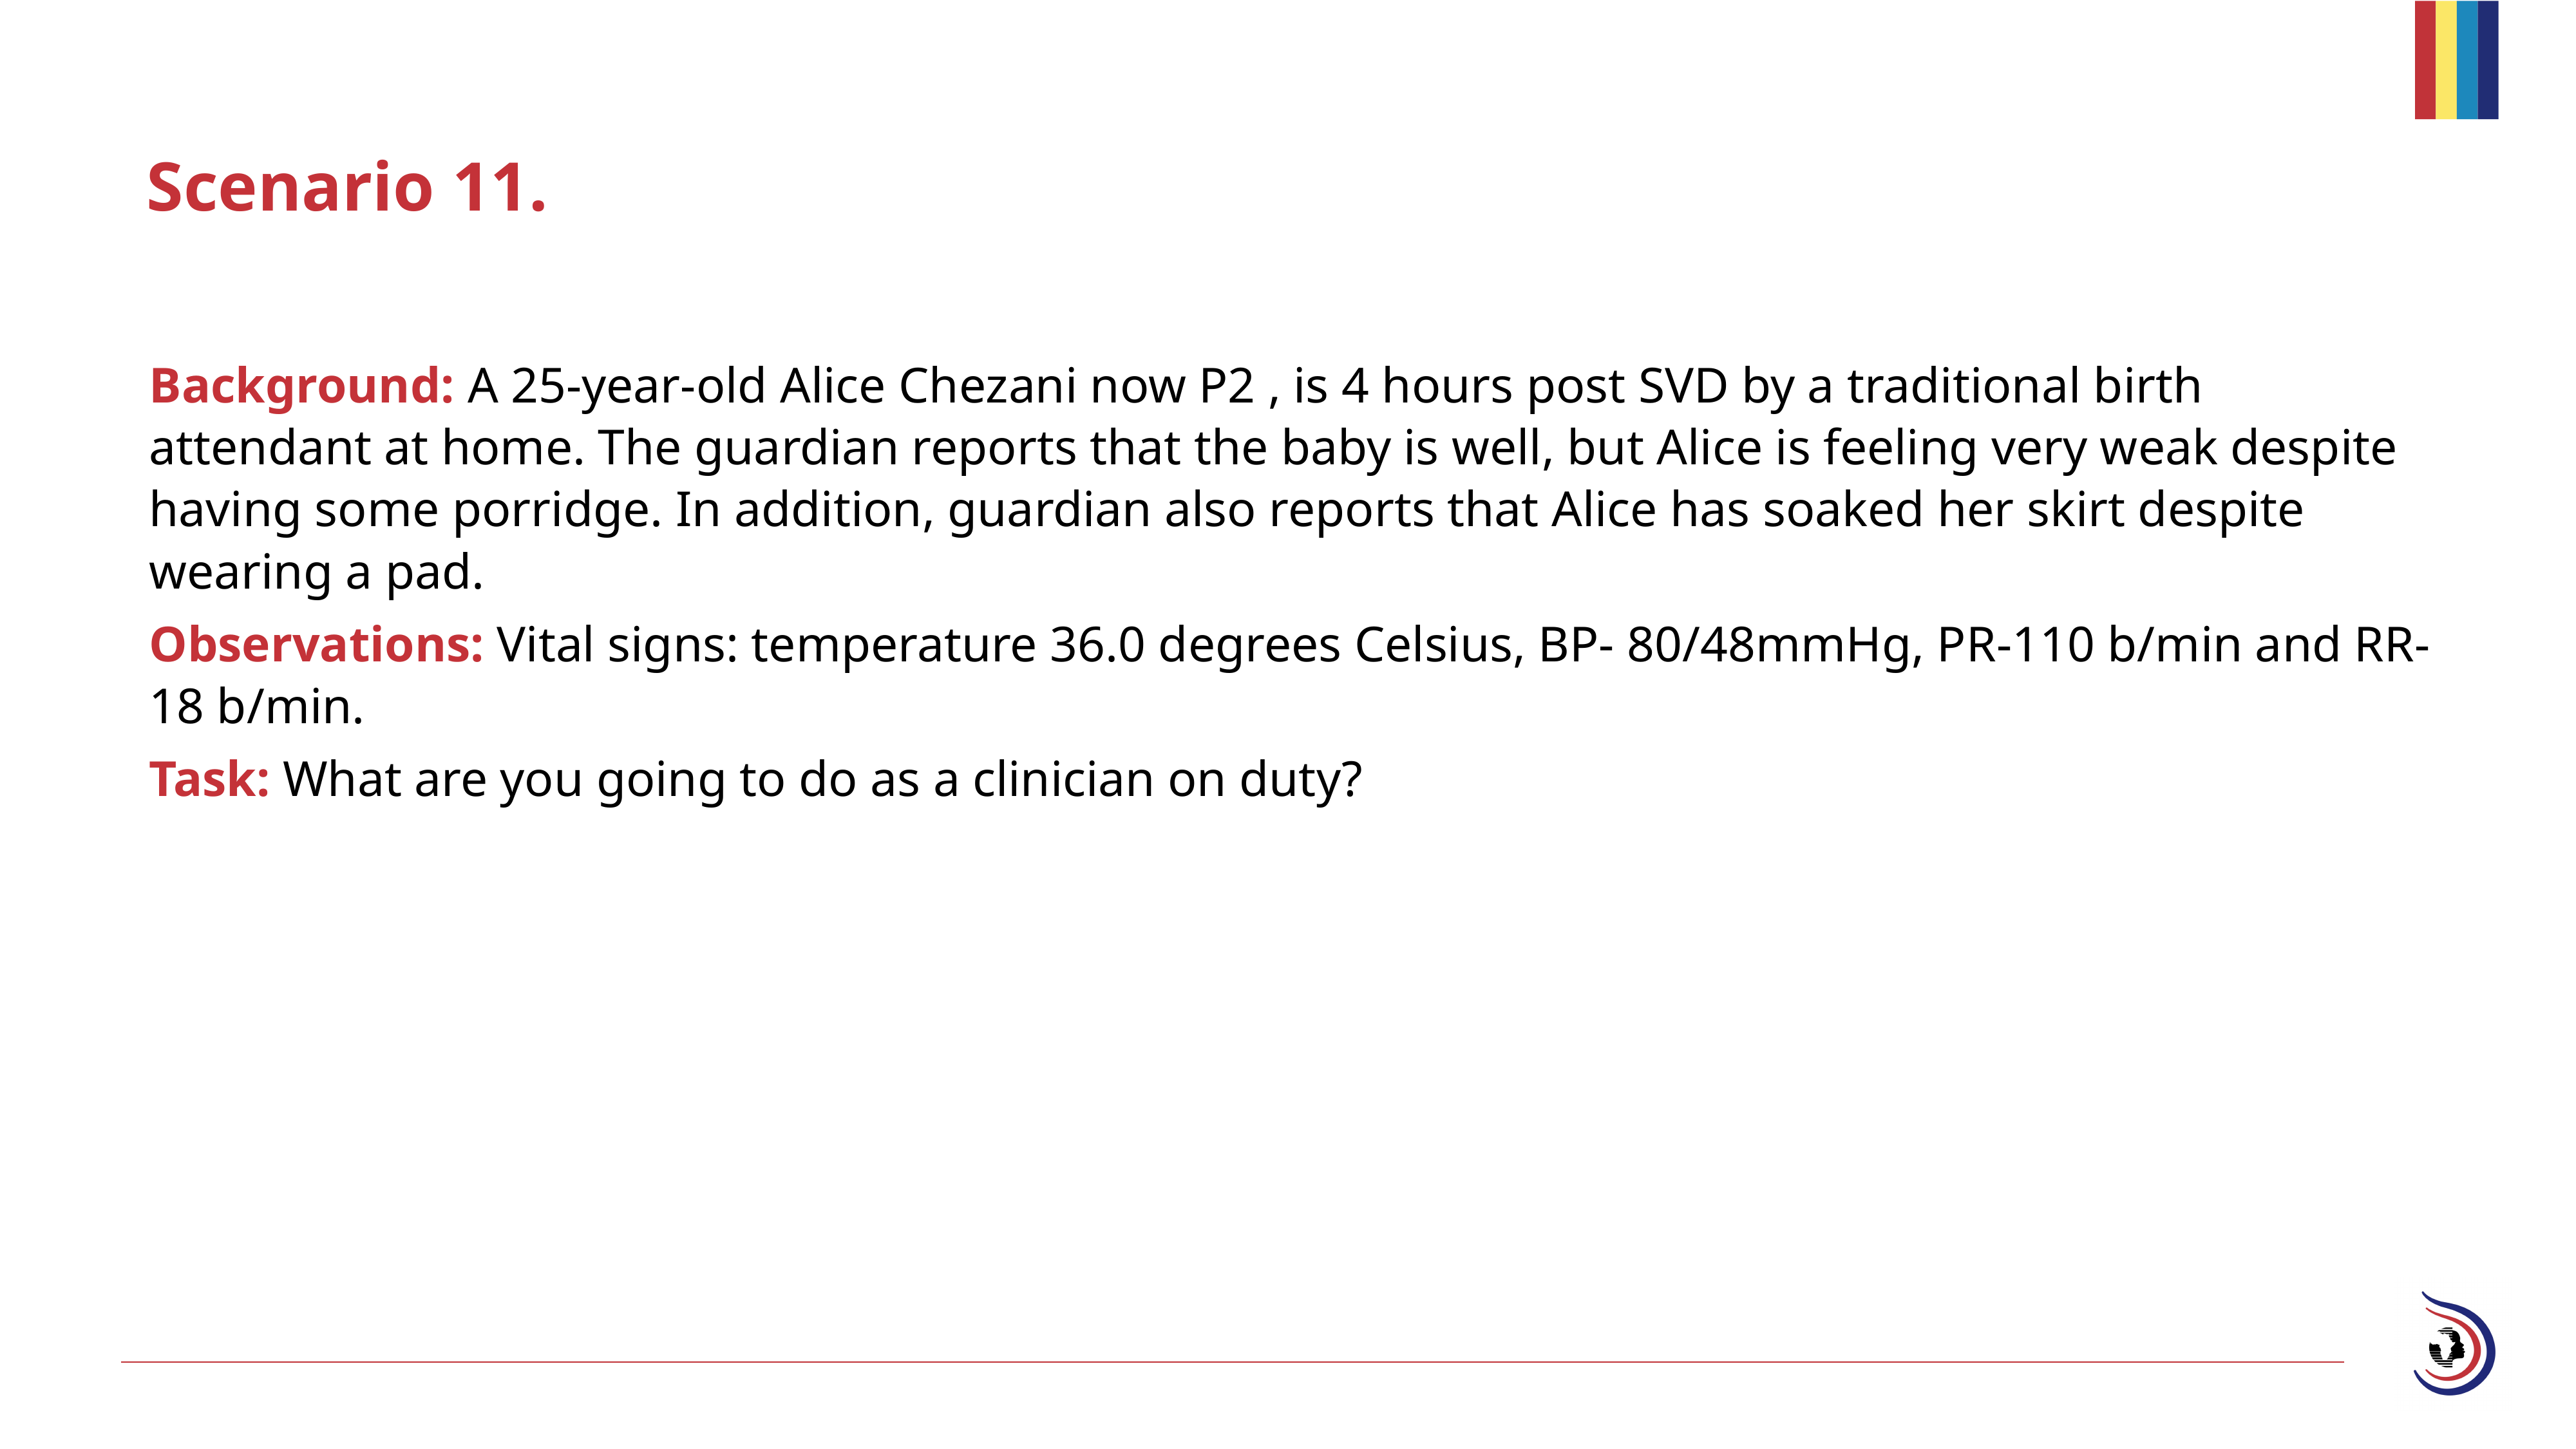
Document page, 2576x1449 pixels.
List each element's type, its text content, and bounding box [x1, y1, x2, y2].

list Background: A 25-year-old Alice Chezani now P2 , is 4 hours post SVD by a traditional birth attendant at home. The guardian reports that the baby is well, but Alice is feeling very weak despite having some porridge. In addition, guardian also reports that Alice has soaked her skirt despite wearing a pad. Observations: Vital signs: temperature 36.0 degrees Celsius, BP- 80/48mmHg, PR-110 b/min and RR- 18 b/min. Task: What are you going to do as a clinician on duty? [123, 325, 2462, 1324]
title Scenario 11. [120, 118, 2459, 287]
picture [2394, 1277, 2512, 1411]
